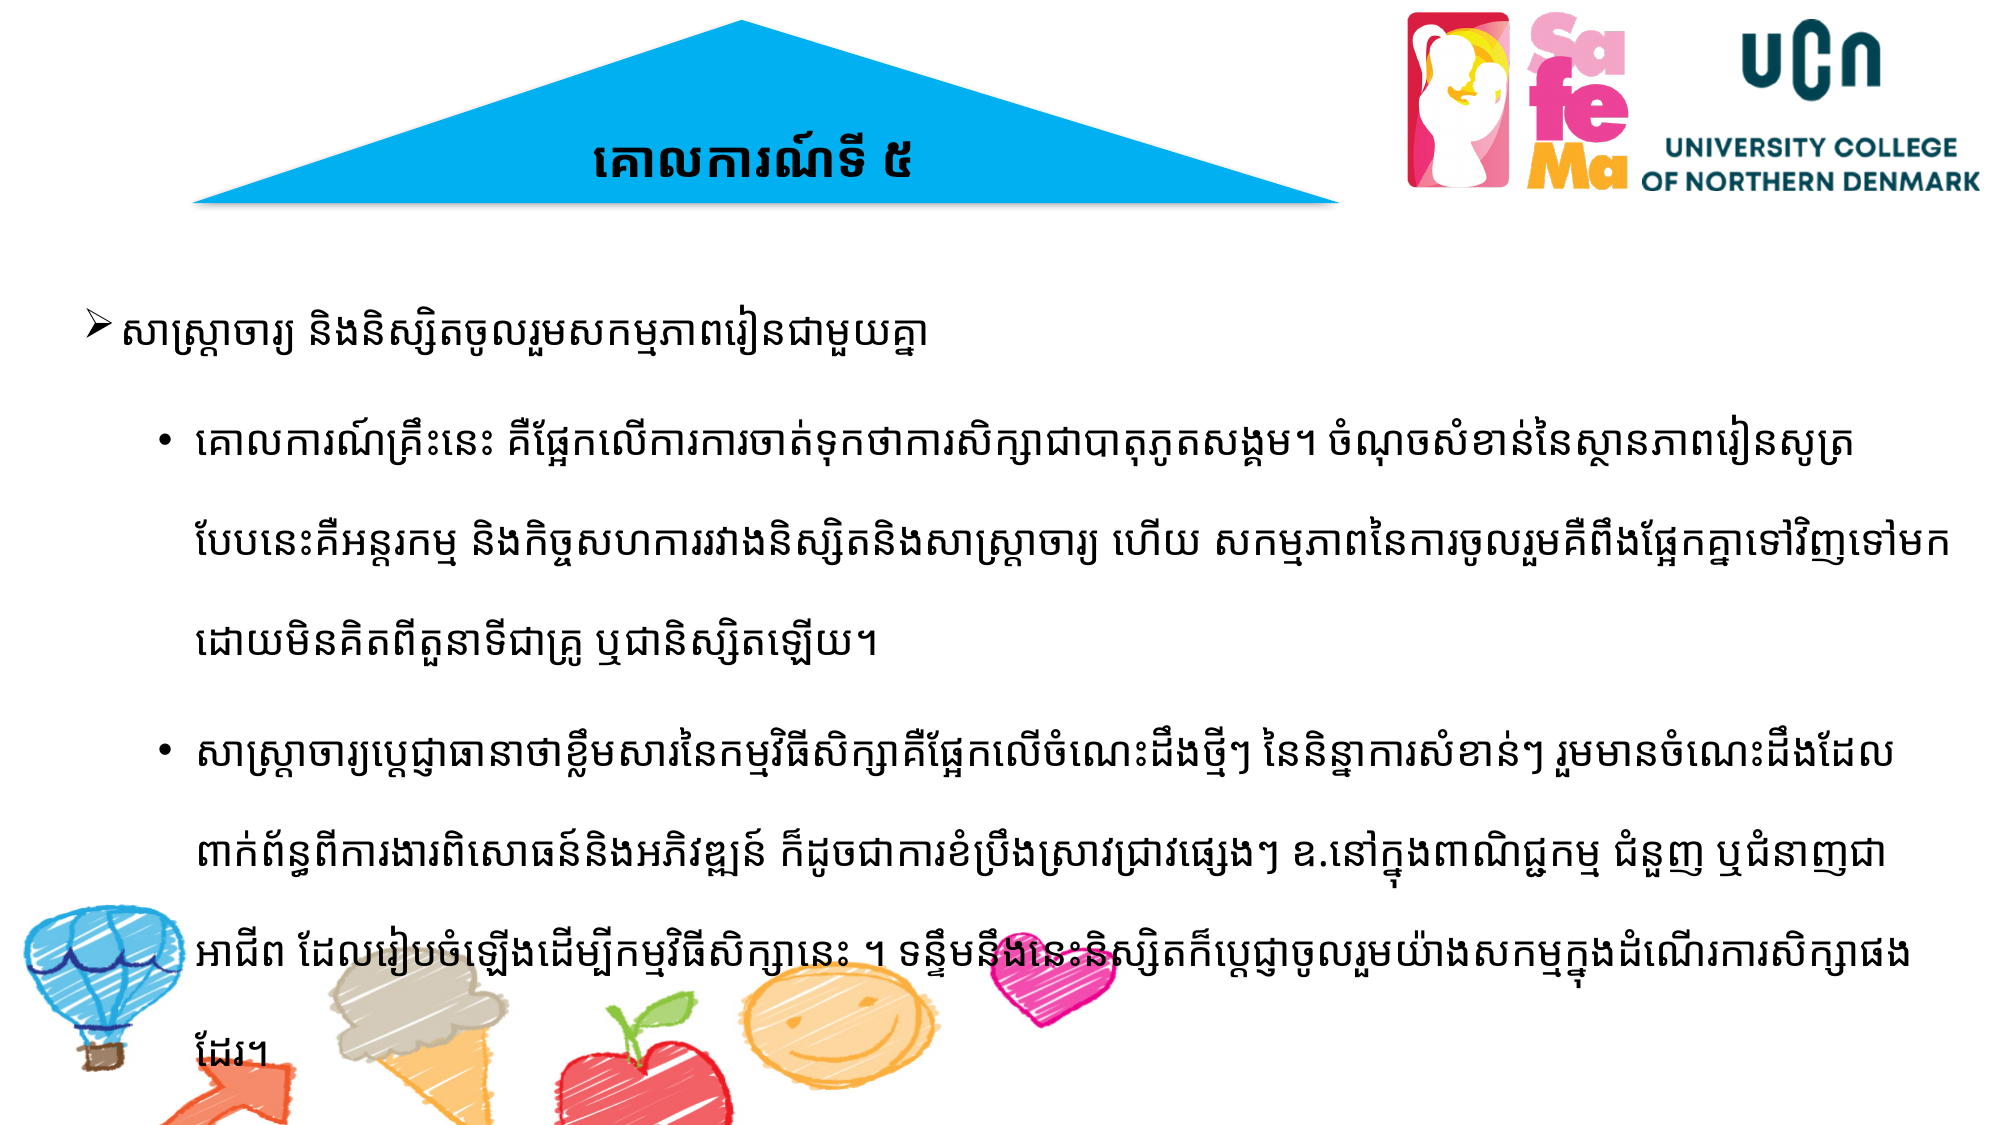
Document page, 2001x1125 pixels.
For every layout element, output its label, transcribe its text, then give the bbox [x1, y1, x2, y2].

text_box សាស្ត្រាចារ្យ និងនិស្សិតចូលរួមសកម្មភាពរៀនជាមួយគ្នា គោលការណ៍គ្រឹះនេះ គឺផ្អែកលើការការចាត់ទុកថាការសិក្សាជាបាតុភូតសង្គម។ ចំណុចសំខាន់នៃស្ថានភាពរៀនសូត្របែបនេះគឺអន្តរកម្ម និងកិច្ចសហការរវាងនិស្សិត​និងសាស្ត្រាចារ្យ ហើយ សកម្មភាពនៃការចូលរួមគឺពឹងផ្អែកគ្នាទៅវិញទៅមកដោយមិនគិតពីតួនាទីជាគ្រូ ឬជានិស្សិតឡើយ។ សាស្រ្តាចារ្យប្តេជ្ញាធានាថាខ្លឹមសារនៃកម្មវិធីសិក្សាគឺផ្អែកលើចំណេះដឹងថ្មីៗ នៃនិន្នាការសំខាន់ៗ រួមមានចំណេះដឹងដែលពាក់ព័ន្ធពីការងារពិសោធន៍និងអភិវឌ្ឍន៍ ក៏ដូចជាការខំប្រឹងស្រាវជ្រាវផ្សេងៗ ឧ.នៅក្នុងពាណិជ្ជកម្ម ជំនួញ ឬជំនាញជាអាជីព ដែលរៀបចំឡើងដើម្បីកម្មវិធីសិក្សានេះ​ ។​ ទន្ទឹមនឹងនេះនិស្សិតក៏ប្តេជ្ញាចូលរួមយ៉ាងសកម្មក្នុងដំណើរការសិក្សាផងដែរ។ [67, 245, 1979, 1045]
picture [1406, 11, 1629, 190]
text_box គោលការណ៍ទី ៥ [190, 19, 1342, 204]
picture [1642, 19, 1980, 191]
picture [17, 870, 1671, 1125]
